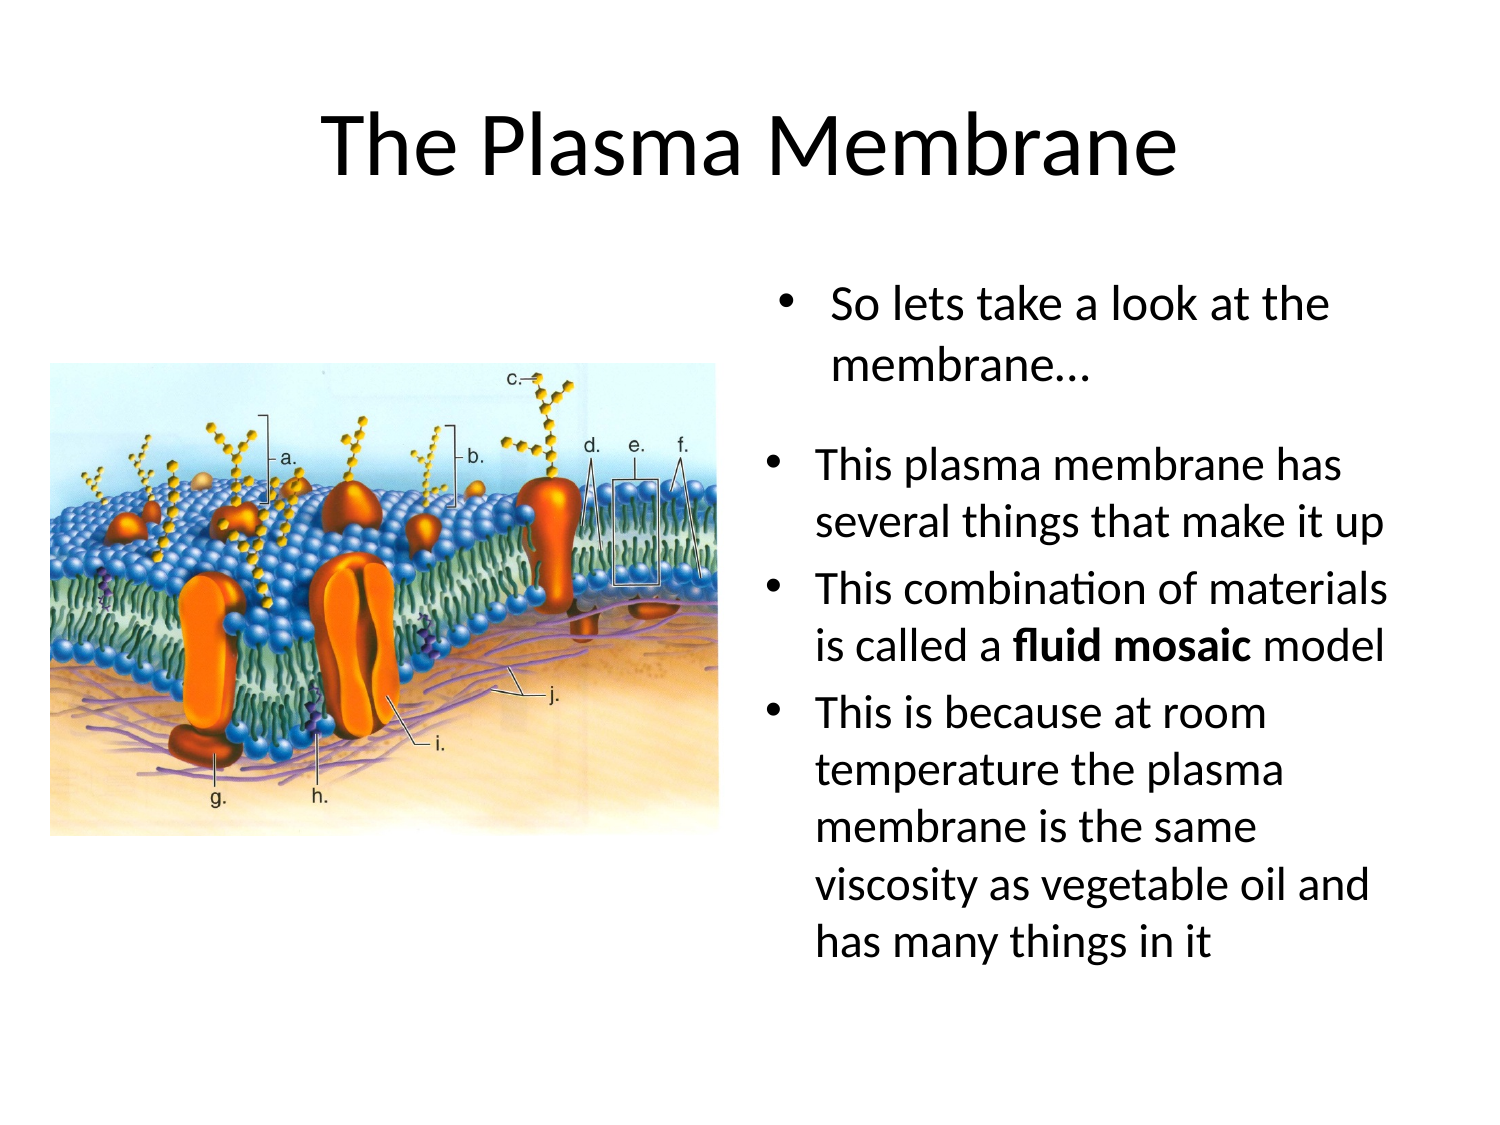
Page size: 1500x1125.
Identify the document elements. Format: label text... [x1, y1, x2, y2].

title The Plasma Membrane [75, 45, 1425, 233]
list This plasma membrane has several things that make it up This combination of materials is called a fluid mosaic model This is because at room temperature the plasma membrane is the same viscosity as vegetable oil and has many things in it [750, 425, 1413, 1075]
picture [49, 362, 726, 836]
list So lets take a look at the membrane… [762, 262, 1425, 400]
